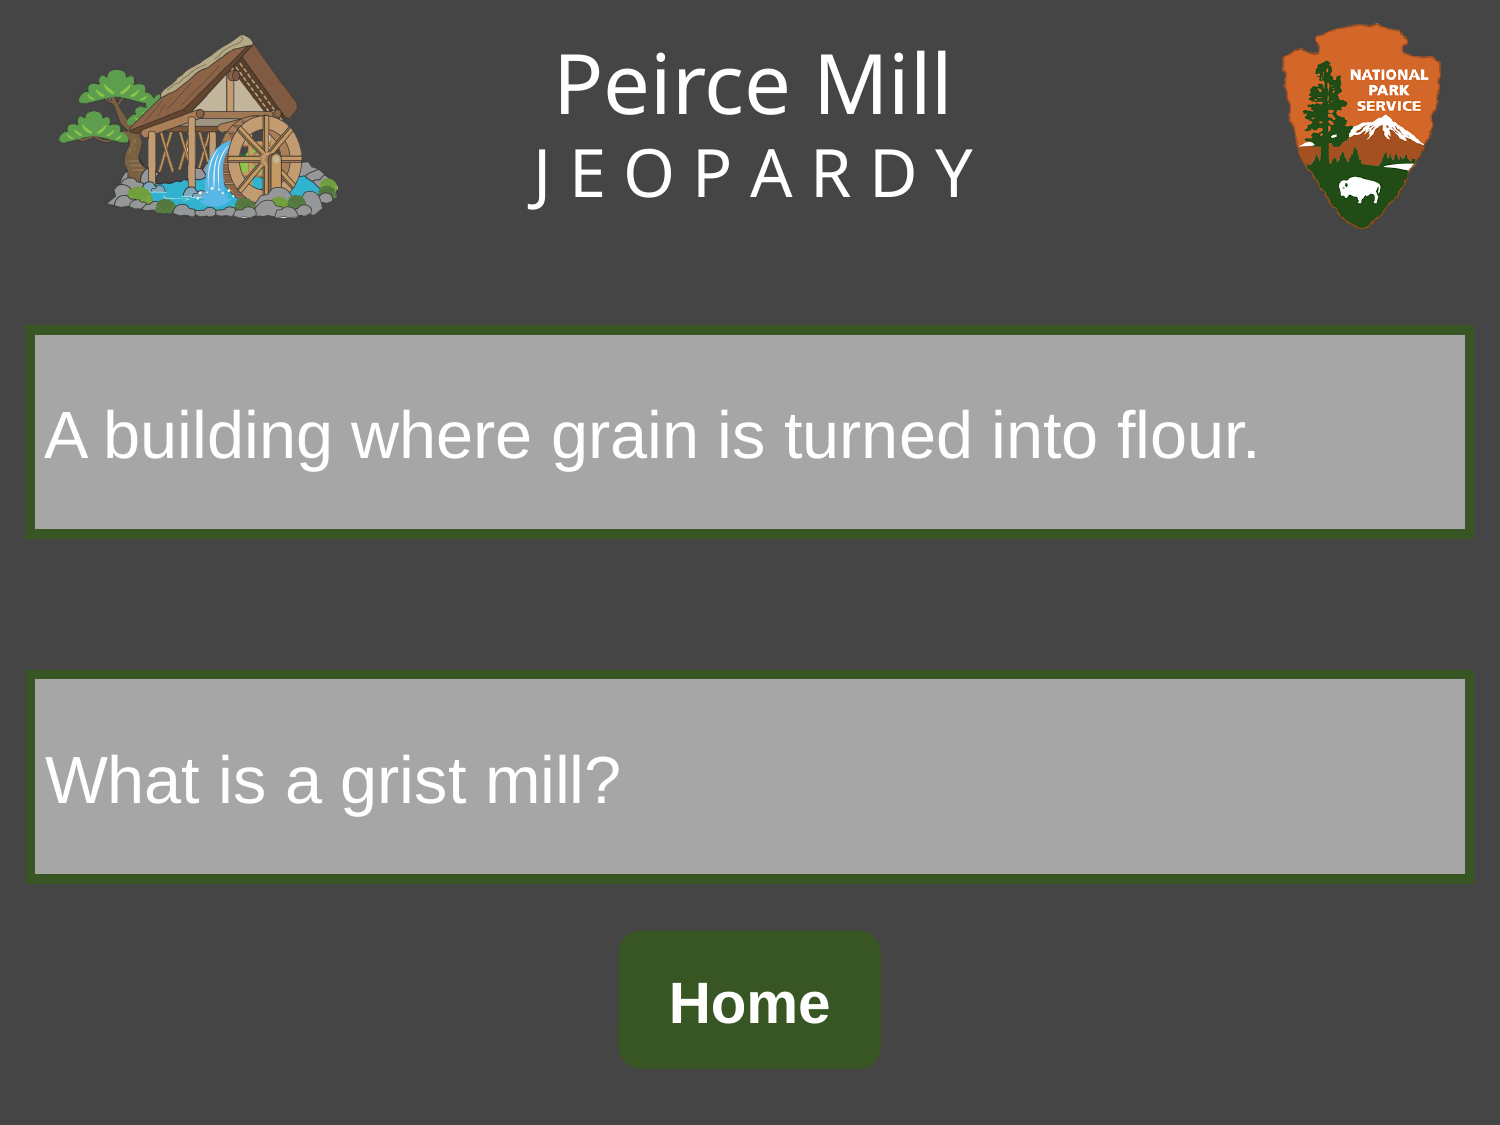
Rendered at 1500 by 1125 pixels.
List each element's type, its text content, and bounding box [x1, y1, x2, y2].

text_box What is a grist mill? [30, 674, 1470, 879]
text_box Peirce Mill J E O P A R D Y [485, 23, 1023, 219]
text_box Home [617, 929, 883, 1070]
picture [58, 34, 338, 218]
text_box A building where grain is turned into flour. [30, 329, 1470, 535]
picture [1282, 23, 1441, 229]
